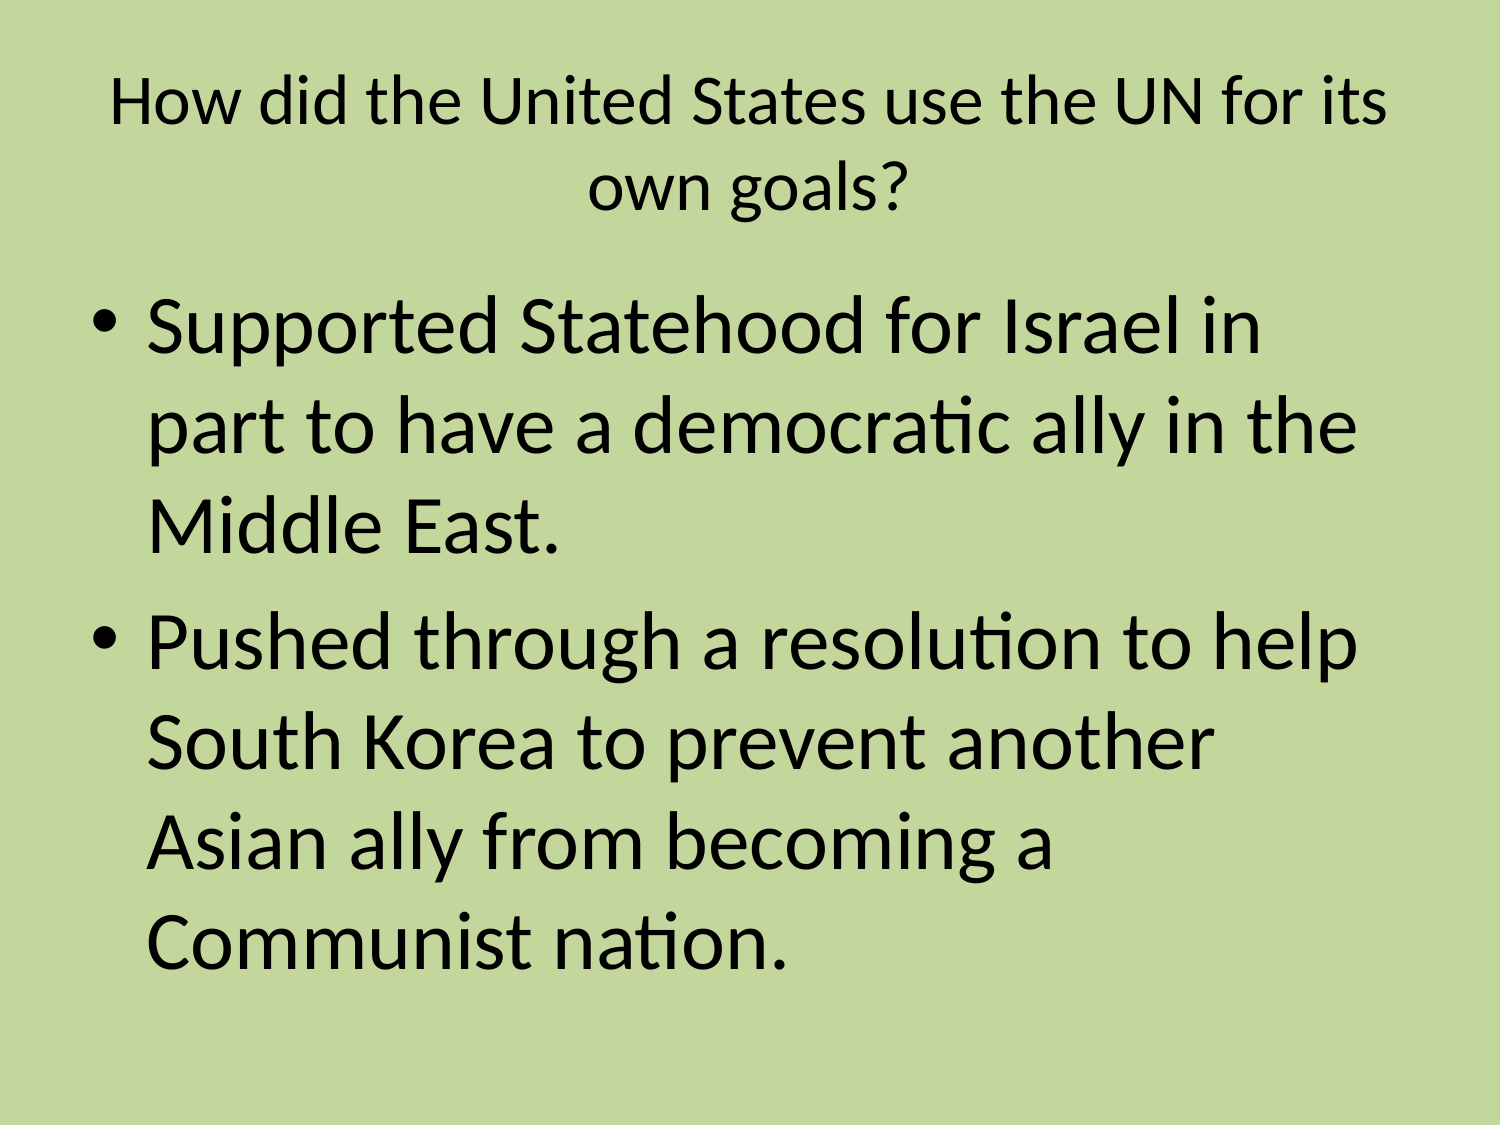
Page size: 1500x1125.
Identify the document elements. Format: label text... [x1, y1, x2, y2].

title How did the United States use the UN for its own goals? [75, 45, 1425, 233]
list Supported Statehood for Israel in part to have a democratic ally in the Middle East. Pushed through a resolution to help South Korea to prevent another Asian ally from becoming a Communist nation. [75, 262, 1425, 1005]
